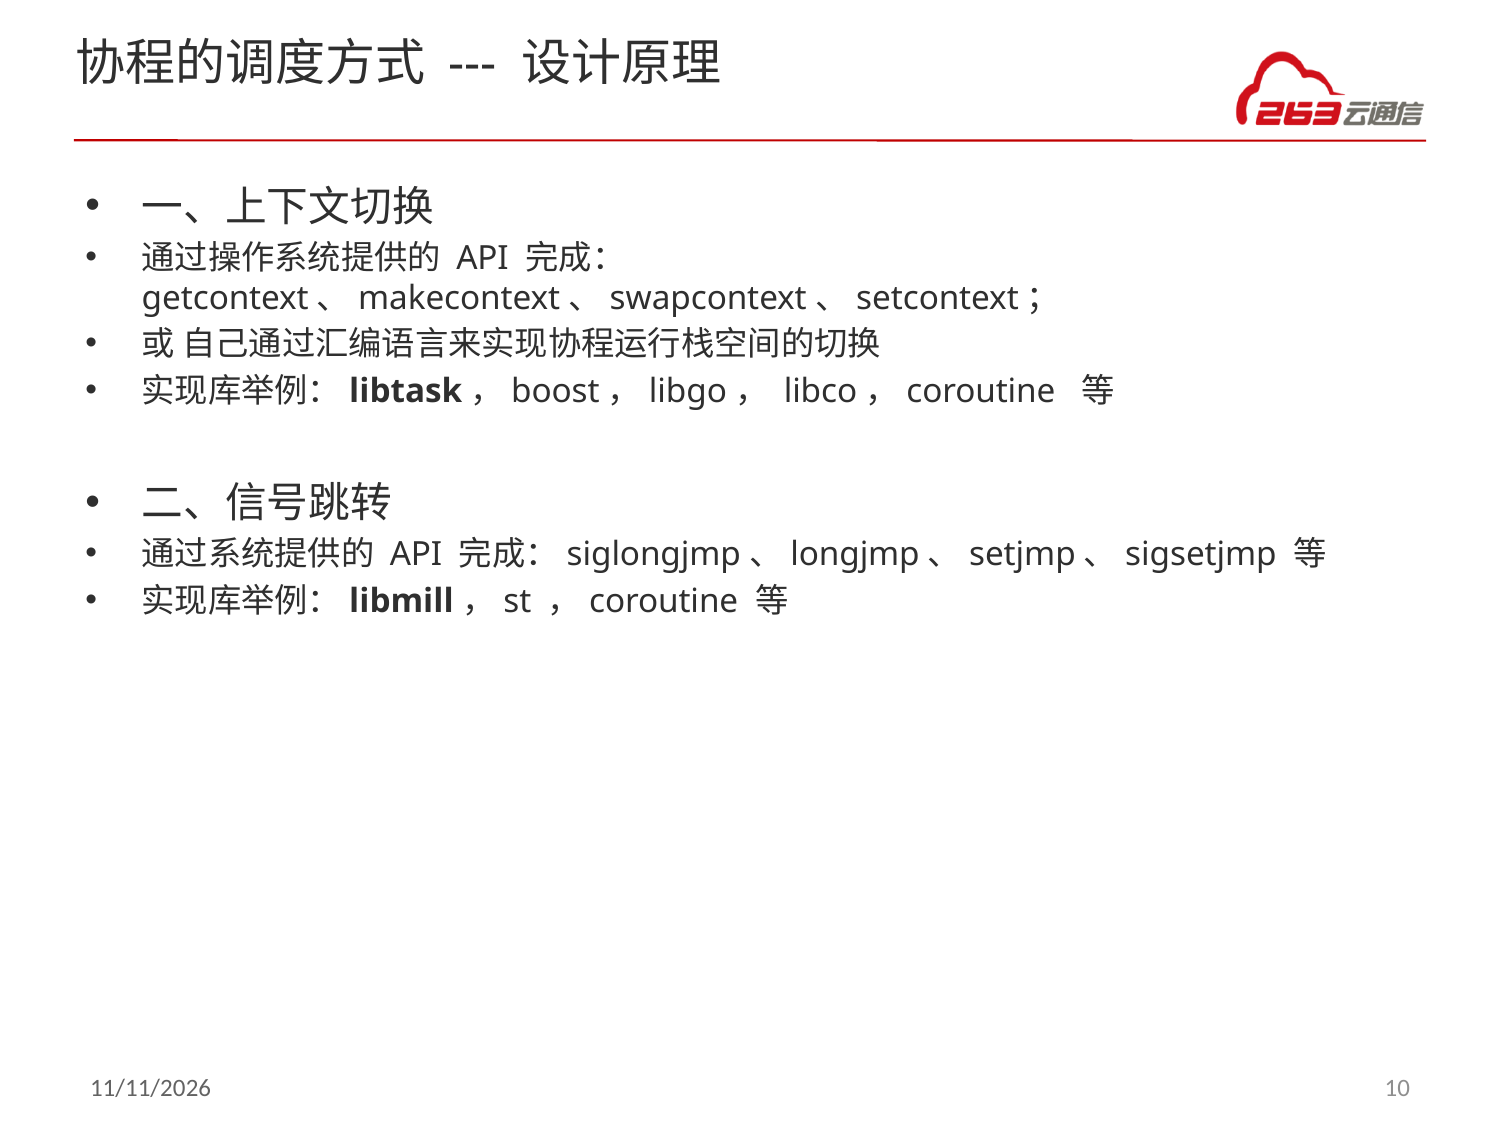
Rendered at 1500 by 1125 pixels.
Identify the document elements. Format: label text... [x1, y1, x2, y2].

title 协程的调度方式 --- 设计原理 [75, 30, 1235, 136]
picture [1230, 37, 1430, 141]
list 一、上下文切换 通过操作系统提供的 API 完成：getcontext、makecontext、swapcontext、setcontext； 或 自己通过汇编语言来实现协程运行栈空间的切换 实现库举例：libtask，boost，libgo， libco，coroutine 等 二、信号跳转 通过系统提供的 API 完成：siglongjmp、longjmp、setjmp、sigsetjmp 等 实现库举例：libmill，st ，coroutine 等 [70, 171, 1421, 1016]
